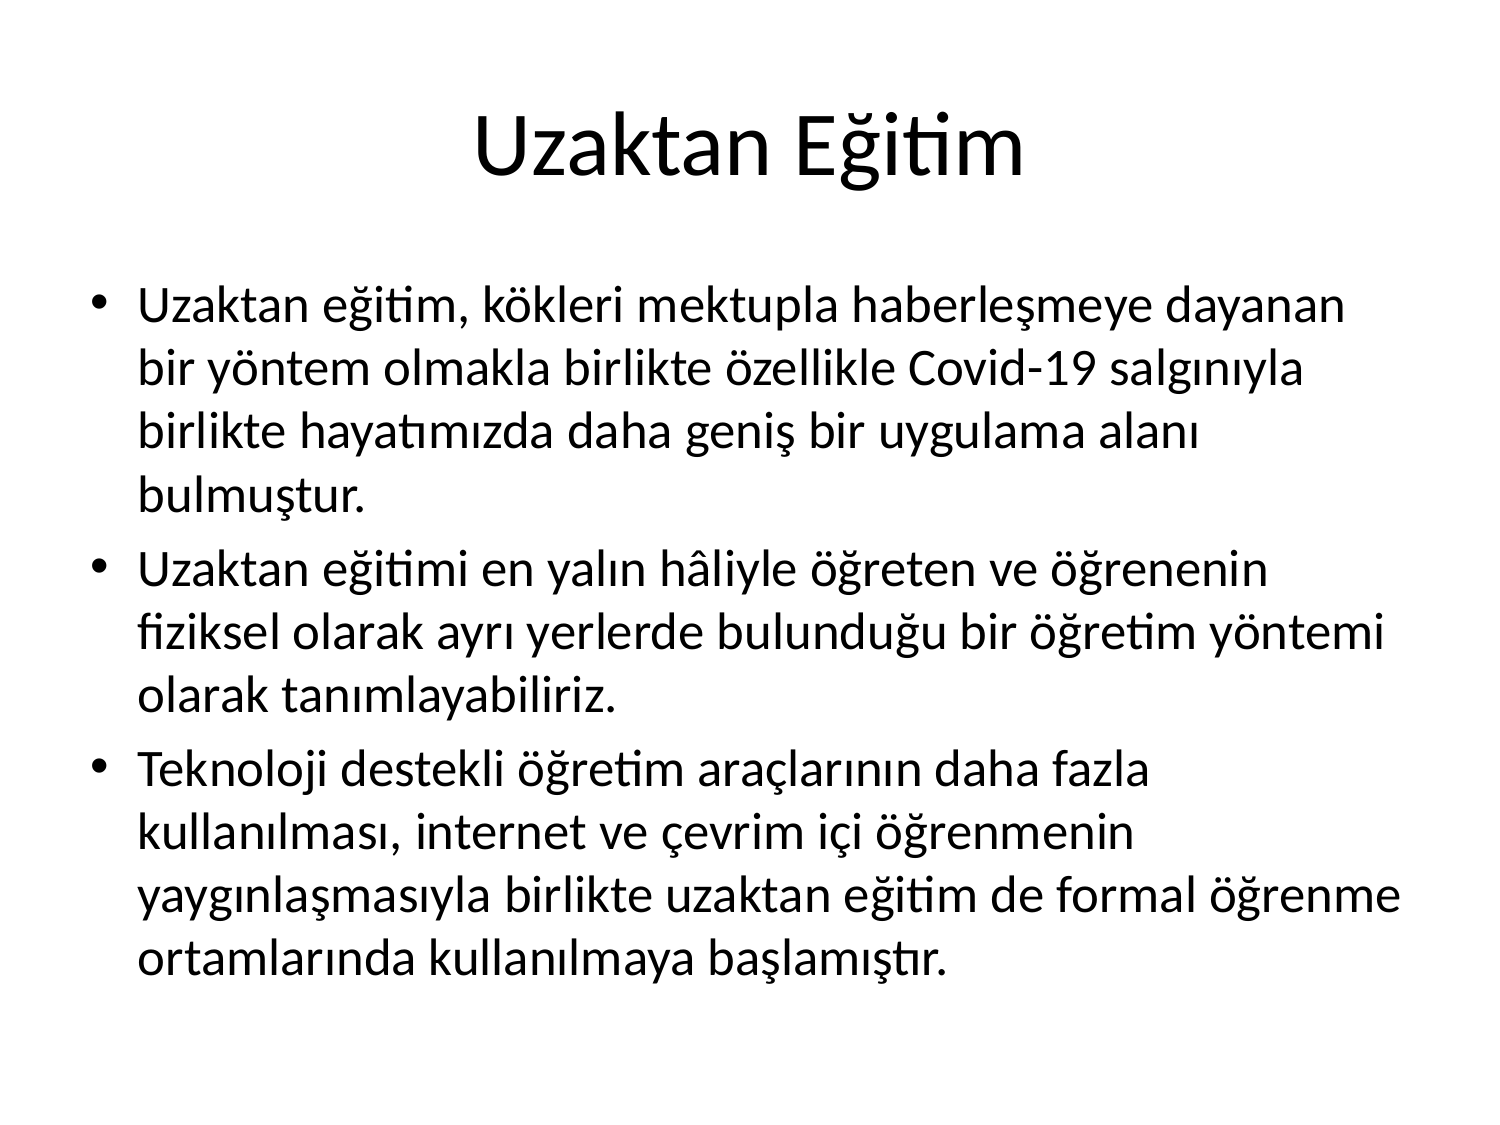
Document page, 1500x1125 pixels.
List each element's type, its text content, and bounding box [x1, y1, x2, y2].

list Uzaktan eğitim, kökleri mektupla haberleşmeye dayanan bir yöntem olmakla birlikte özellikle Covid-19 salgınıyla birlikte hayatımızda daha geniş bir uygulama alanı bulmuştur. Uzaktan eğitimi en yalın hâliyle öğreten ve öğrenenin fiziksel olarak ayrı yerlerde bulunduğu bir öğretim yöntemi olarak tanımlayabiliriz. Teknoloji destekli öğretim araçlarının daha fazla kullanılması, internet ve çevrim içi öğrenmenin yaygınlaşmasıyla birlikte uzaktan eğitim de formal öğrenme ortamlarında kullanılmaya başlamıştır. [75, 262, 1425, 1005]
title Uzaktan Eğitim [75, 45, 1425, 233]
